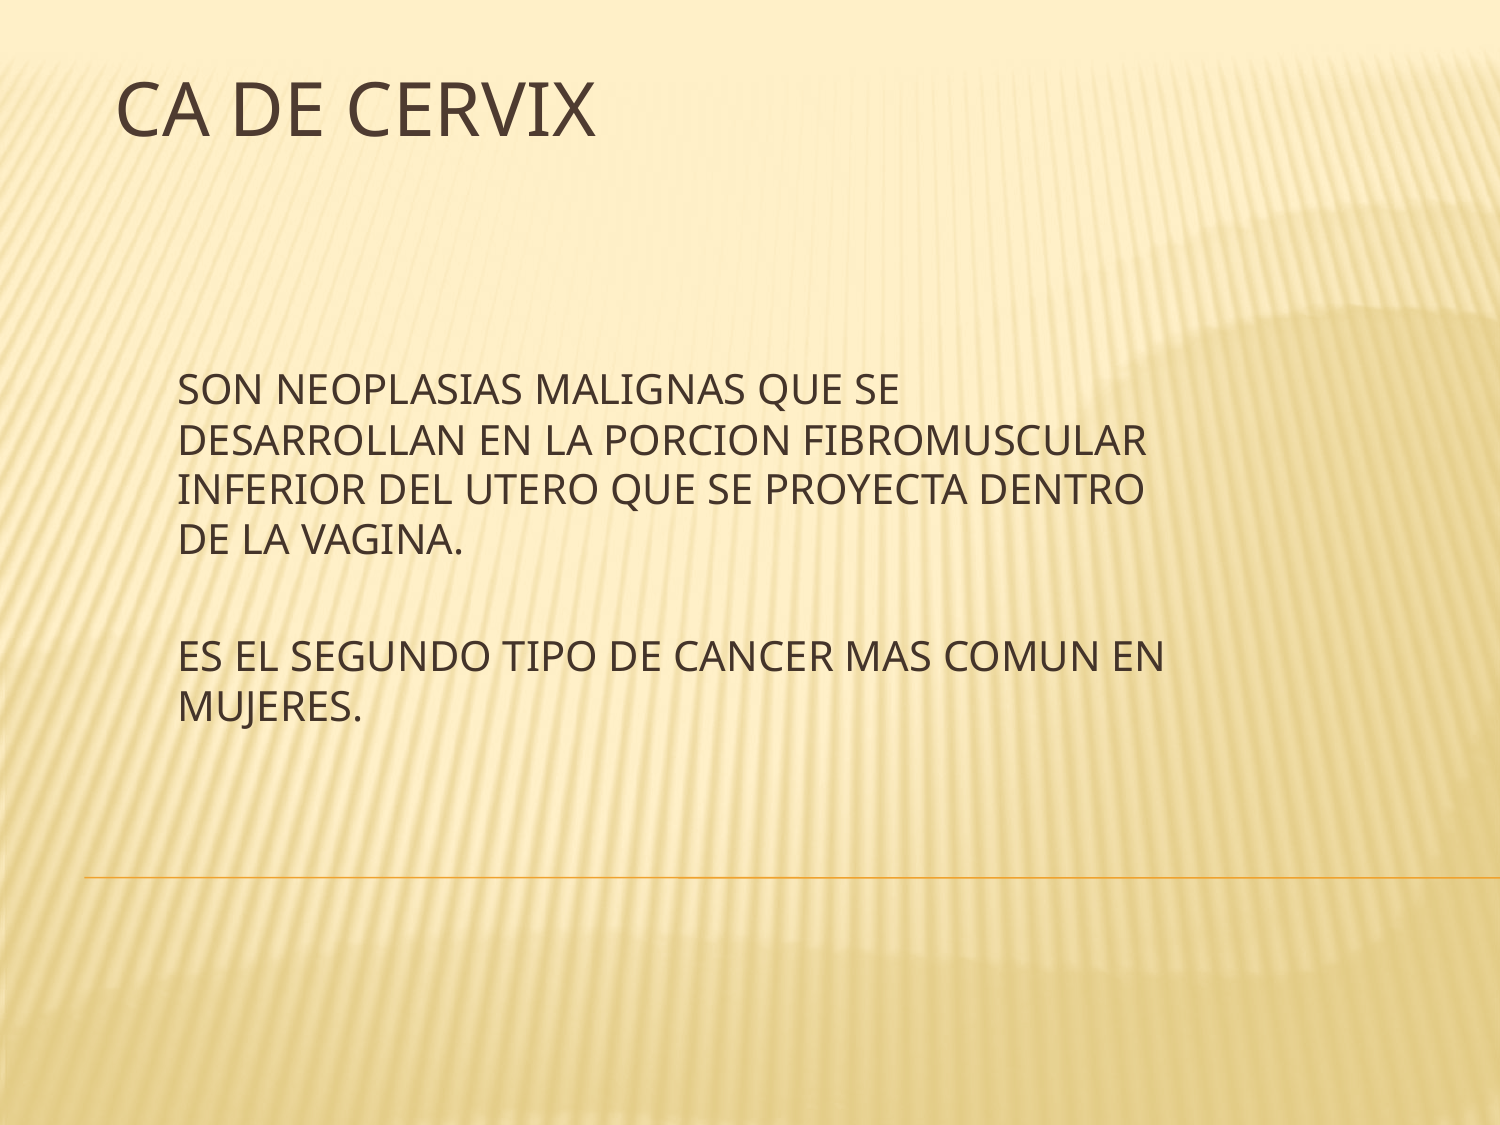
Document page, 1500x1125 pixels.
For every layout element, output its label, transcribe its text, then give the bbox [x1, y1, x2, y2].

title CA DE CERVIX [100, 54, 1376, 296]
subtitle SON NEOPLASIAS MALIGNAS QUE SE DESARROLLAN EN LA PORCION FIBROMUSCULAR INFERIOR DEL UTERO QUE SE PROYECTA DENTRO DE LA VAGINA. ES EL SEGUNDO TIPO DE CANCER MAS COMUN EN MUJERES. [162, 337, 1213, 738]
